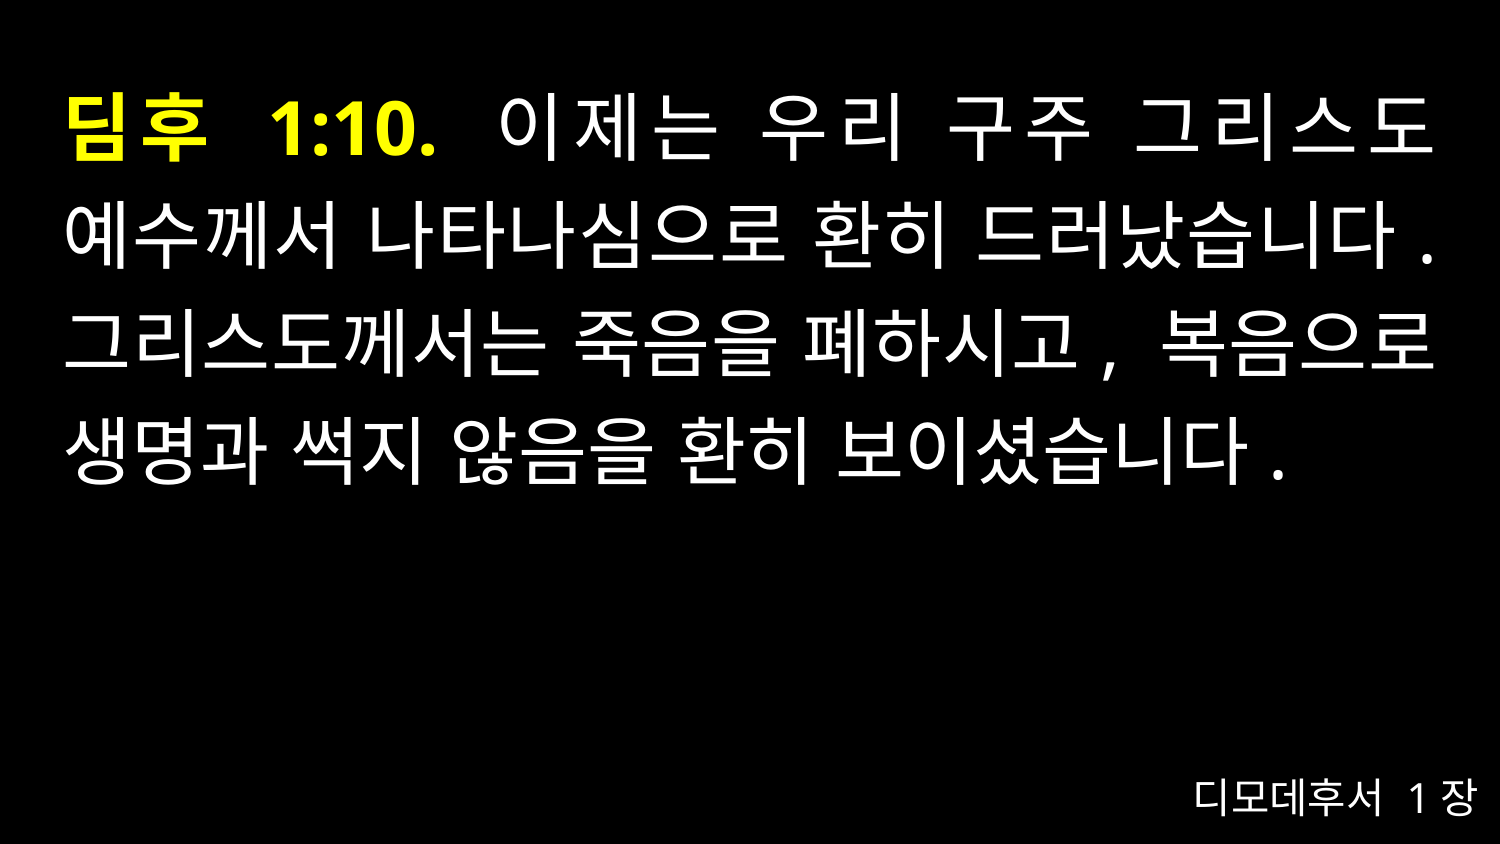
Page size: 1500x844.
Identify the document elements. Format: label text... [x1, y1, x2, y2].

title 딤후 1:10. 이제는 우리 구주 그리스도 예수께서 나타나심으로 환히 드러났습니다. 그리스도께서는 죽음을 폐하시고, 복음으로 생명과 썩지 않음을 환히 보이셨습니다. [0, 0, 1500, 844]
subtitle 디모데후서 1장 [916, 770, 1500, 844]
